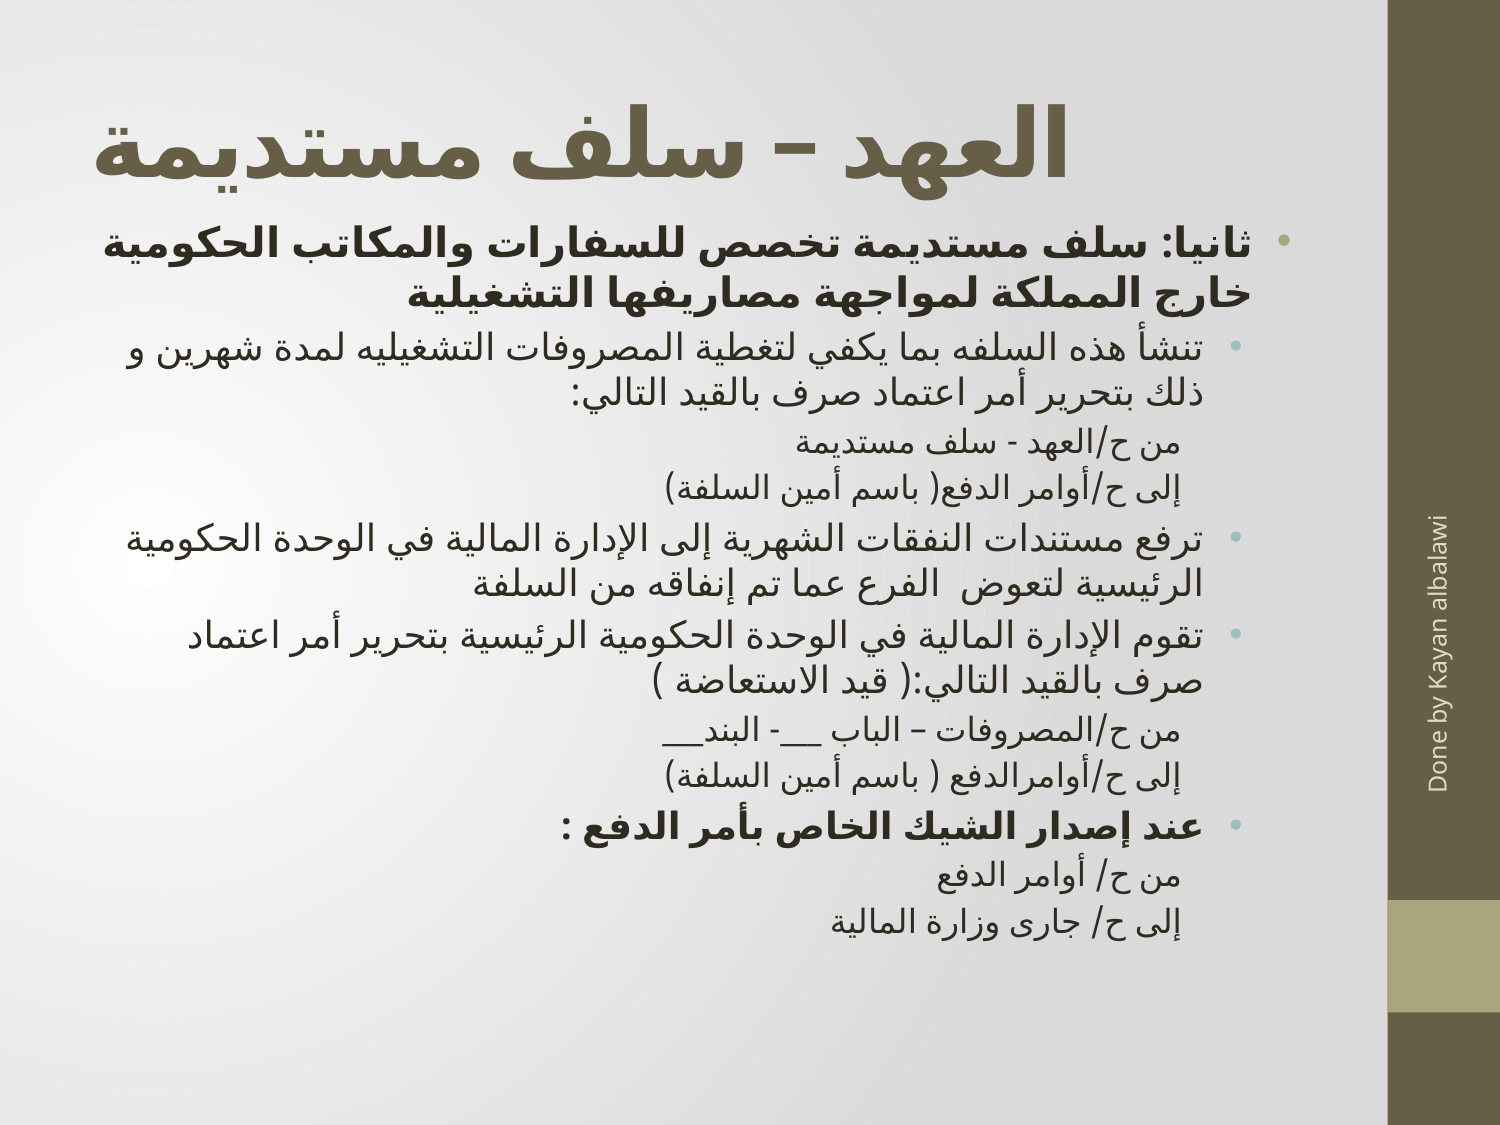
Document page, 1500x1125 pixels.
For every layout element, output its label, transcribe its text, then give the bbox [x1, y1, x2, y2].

list ثانيا: سلف مستديمة تخصص للسفارات والمكاتب الحكومية خارج المملكة لمواجهة مصاريفها التشغيلية تنشأ هذه السلفه بما يكفي لتغطية المصروفات التشغيليه لمدة شهرين و ذلك بتحرير أمر اعتماد صرف بالقيد التالي: من ح/العهد - سلف مستديمة إلى ح/أوامر الدفع( باسم أمين السلفة) ترفع مستندات النفقات الشهرية إلى الإدارة المالية في الوحدة الحكومية الرئيسية لتعوض الفرع عما تم إنفاقه من السلفة تقوم الإدارة المالية في الوحدة الحكومية الرئيسية بتحرير أمر اعتماد صرف بالقيد التالي:( قيد الاستعاضة ) من ح/المصروفات – الباب ___- البند___ إلى ح/أوامرالدفع ( باسم أمين السلفة) عند إصدار الشيك الخاص بأمر الدفع : من ح/ أوامر الدفع إلى ح/ جارى وزارة المالية [75, 208, 1325, 1050]
footer Done by Kayan albalawi [1408, 500, 1469, 889]
title العهد – سلف مستديمة [75, 45, 1325, 208]
